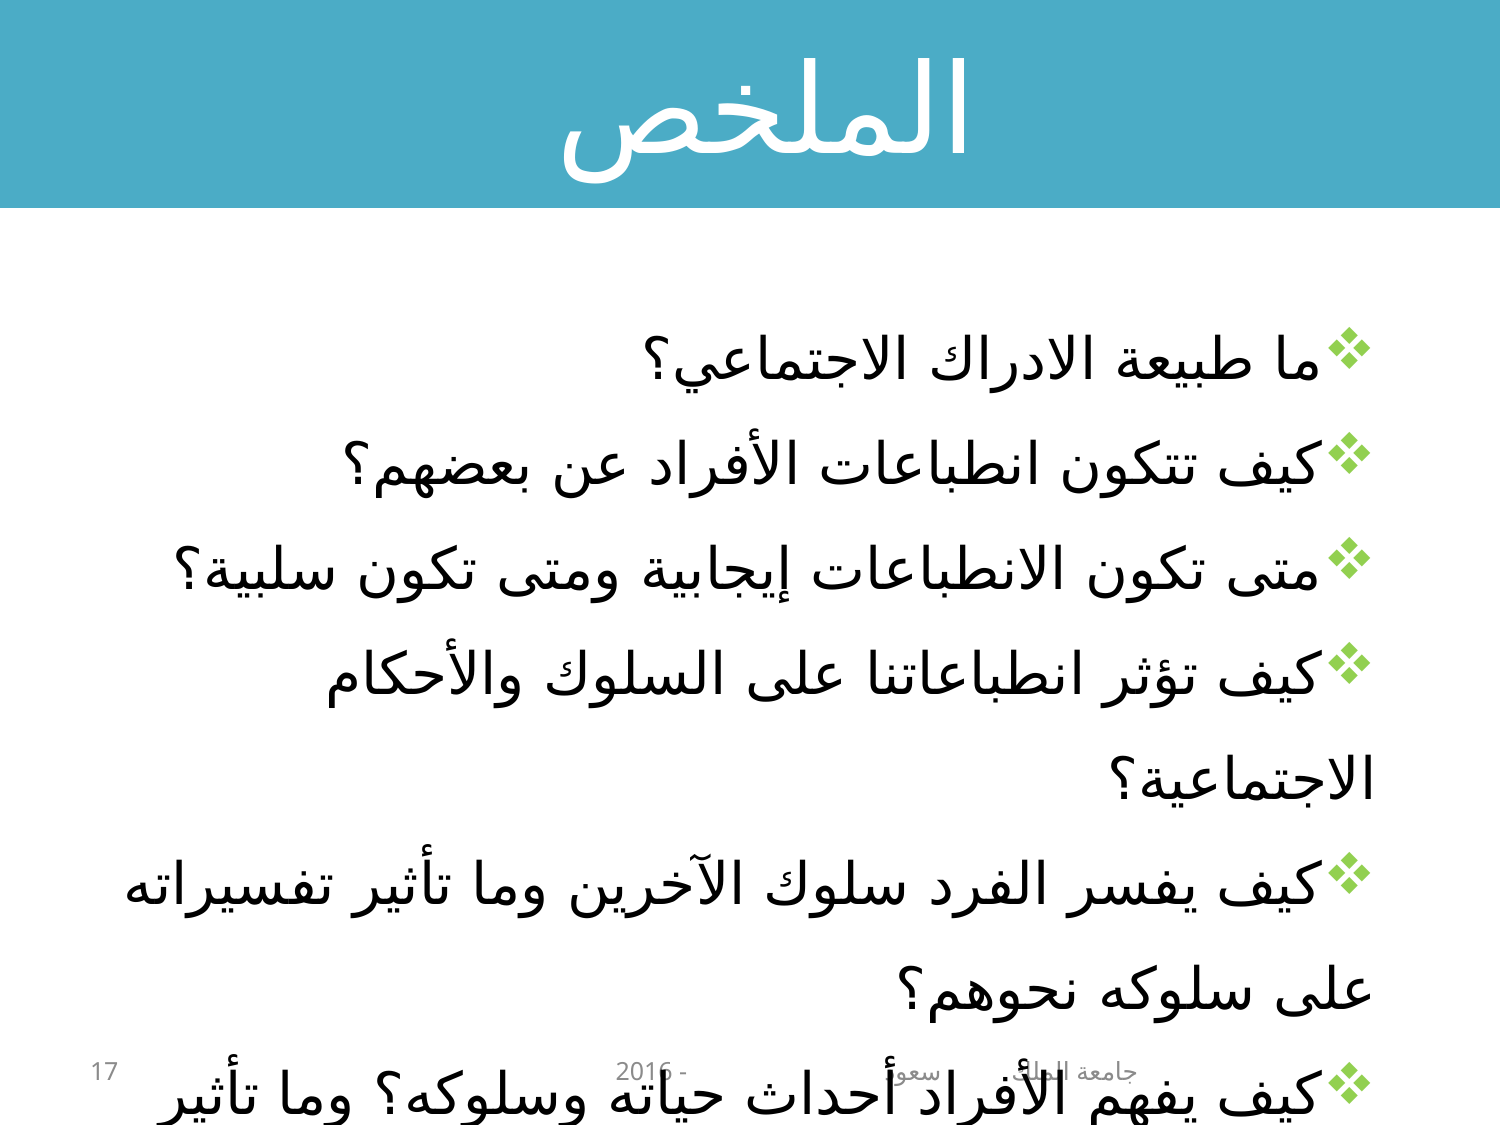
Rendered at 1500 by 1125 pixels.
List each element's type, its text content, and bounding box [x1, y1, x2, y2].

footer جامعة الملك سعود - 2016 [512, 1042, 988, 1103]
text_box ما طبيعة الادراك الاجتماعي؟ كيف تتكون انطباعات الأفراد عن بعضهم؟ متى تكون الانطباعات إيجابية ومتى تكون سلبية؟ كيف تؤثر انطباعاتنا على السلوك والأحكام الاجتماعية؟ كيف يفسر الفرد سلوك الآخرين وما تأثير تفسيراته على سلوكه نحوهم؟ كيف يفهم الأفراد أحداث حياته وسلوكه؟ وما تأثير ذلك على مشاعره وأفكاره وسلوكه؟ [41, 278, 1392, 1022]
slide_number 17 [75, 1042, 425, 1103]
text_box الملخص [0, 0, 1500, 210]
